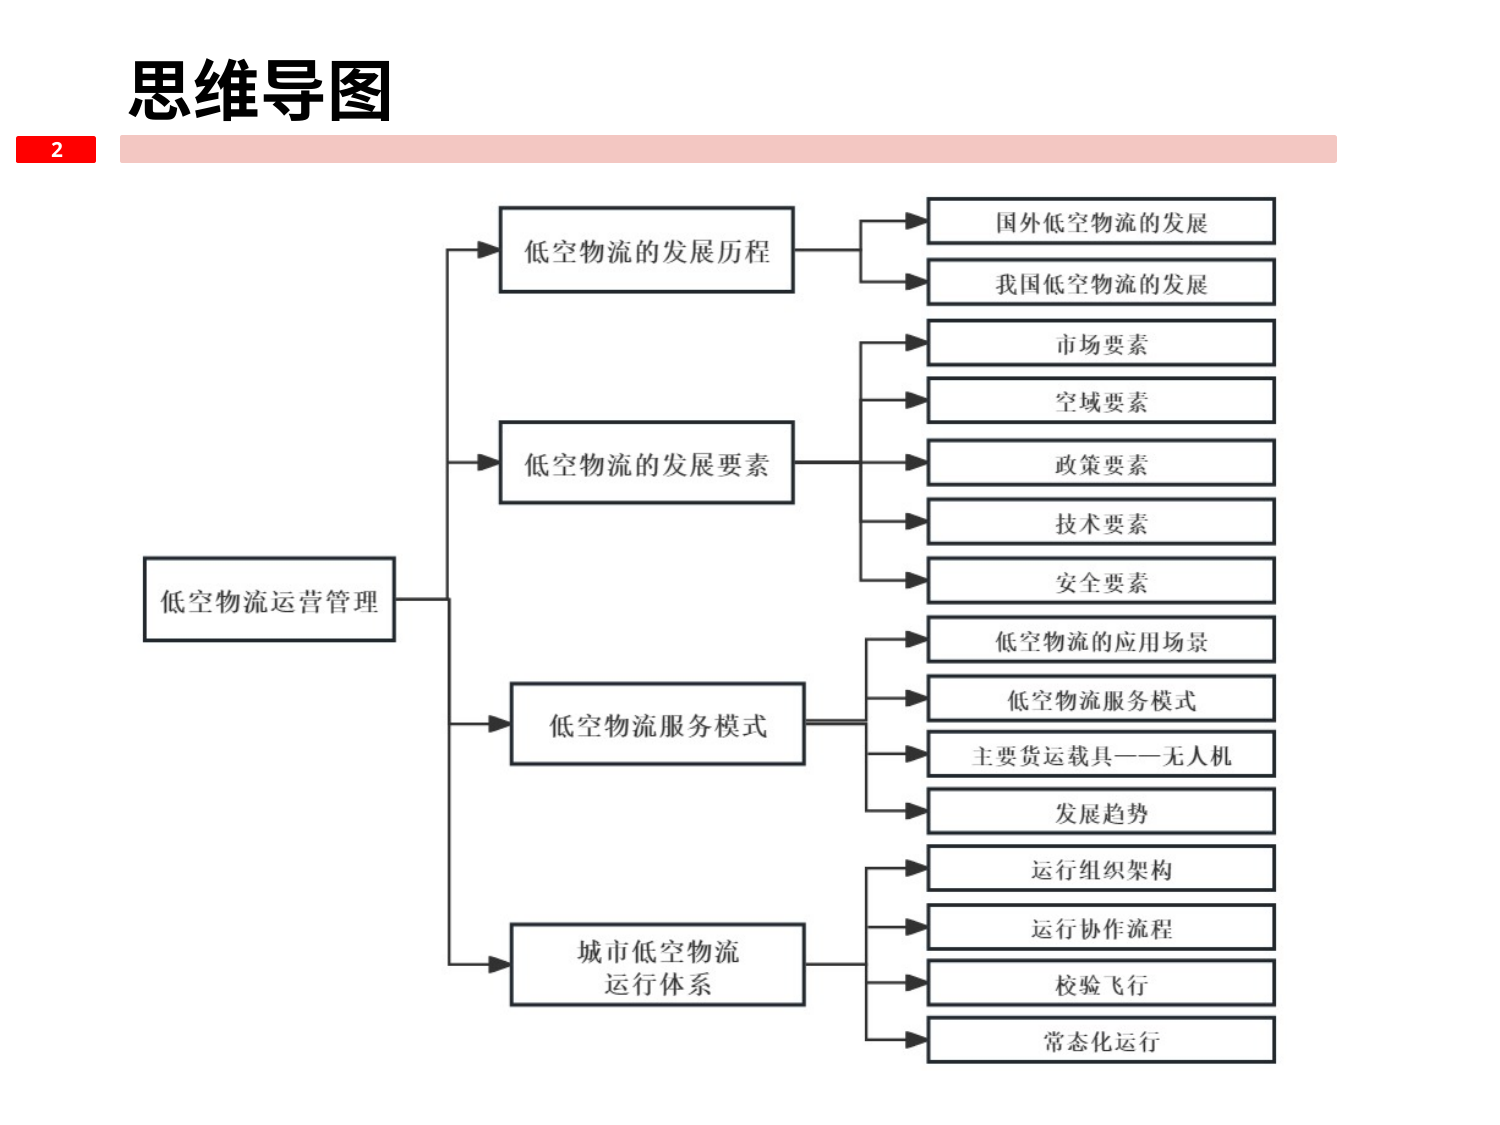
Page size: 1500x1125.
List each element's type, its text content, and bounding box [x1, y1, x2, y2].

picture [135, 188, 1287, 1071]
text_box 思维导图 [80, 41, 409, 137]
text_box 2 [17, 129, 97, 189]
